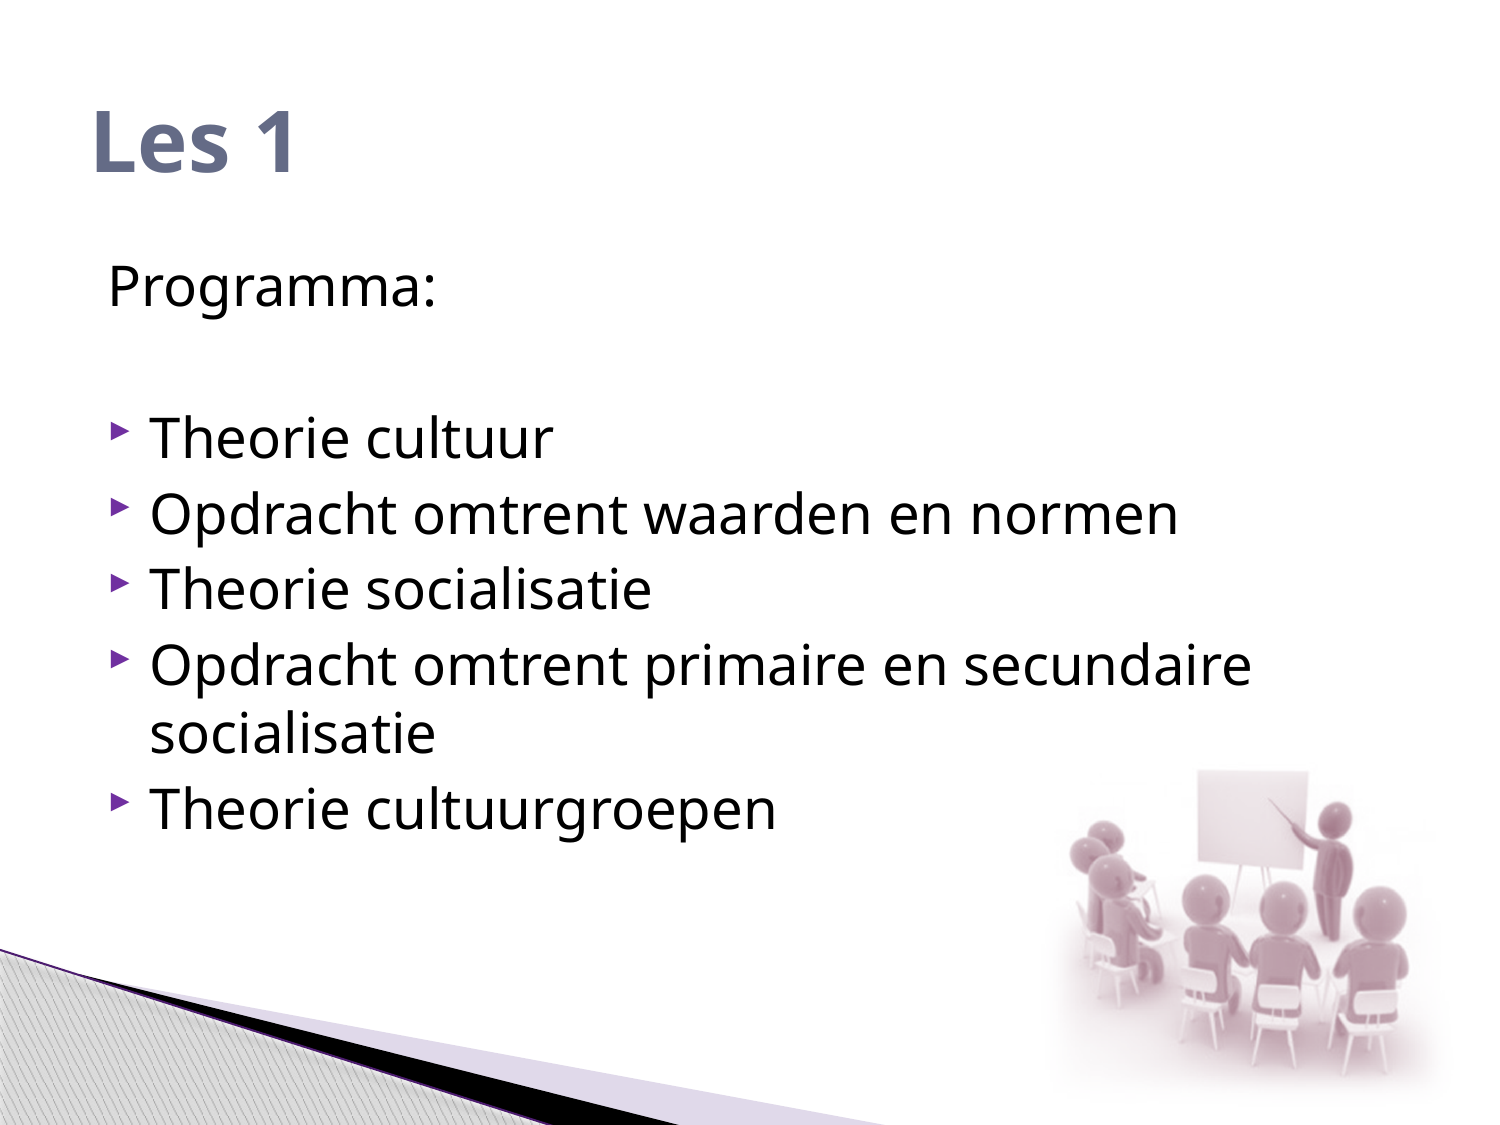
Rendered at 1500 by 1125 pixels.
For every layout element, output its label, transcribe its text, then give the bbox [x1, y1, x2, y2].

title Les 1 [75, 45, 1425, 233]
picture [1033, 739, 1463, 1112]
list Programma: Theorie cultuur Opdracht omtrent waarden en normen Theorie socialisatie Opdracht omtrent primaire en secundaire socialisatie Theorie cultuurgroepen [75, 243, 1425, 986]
